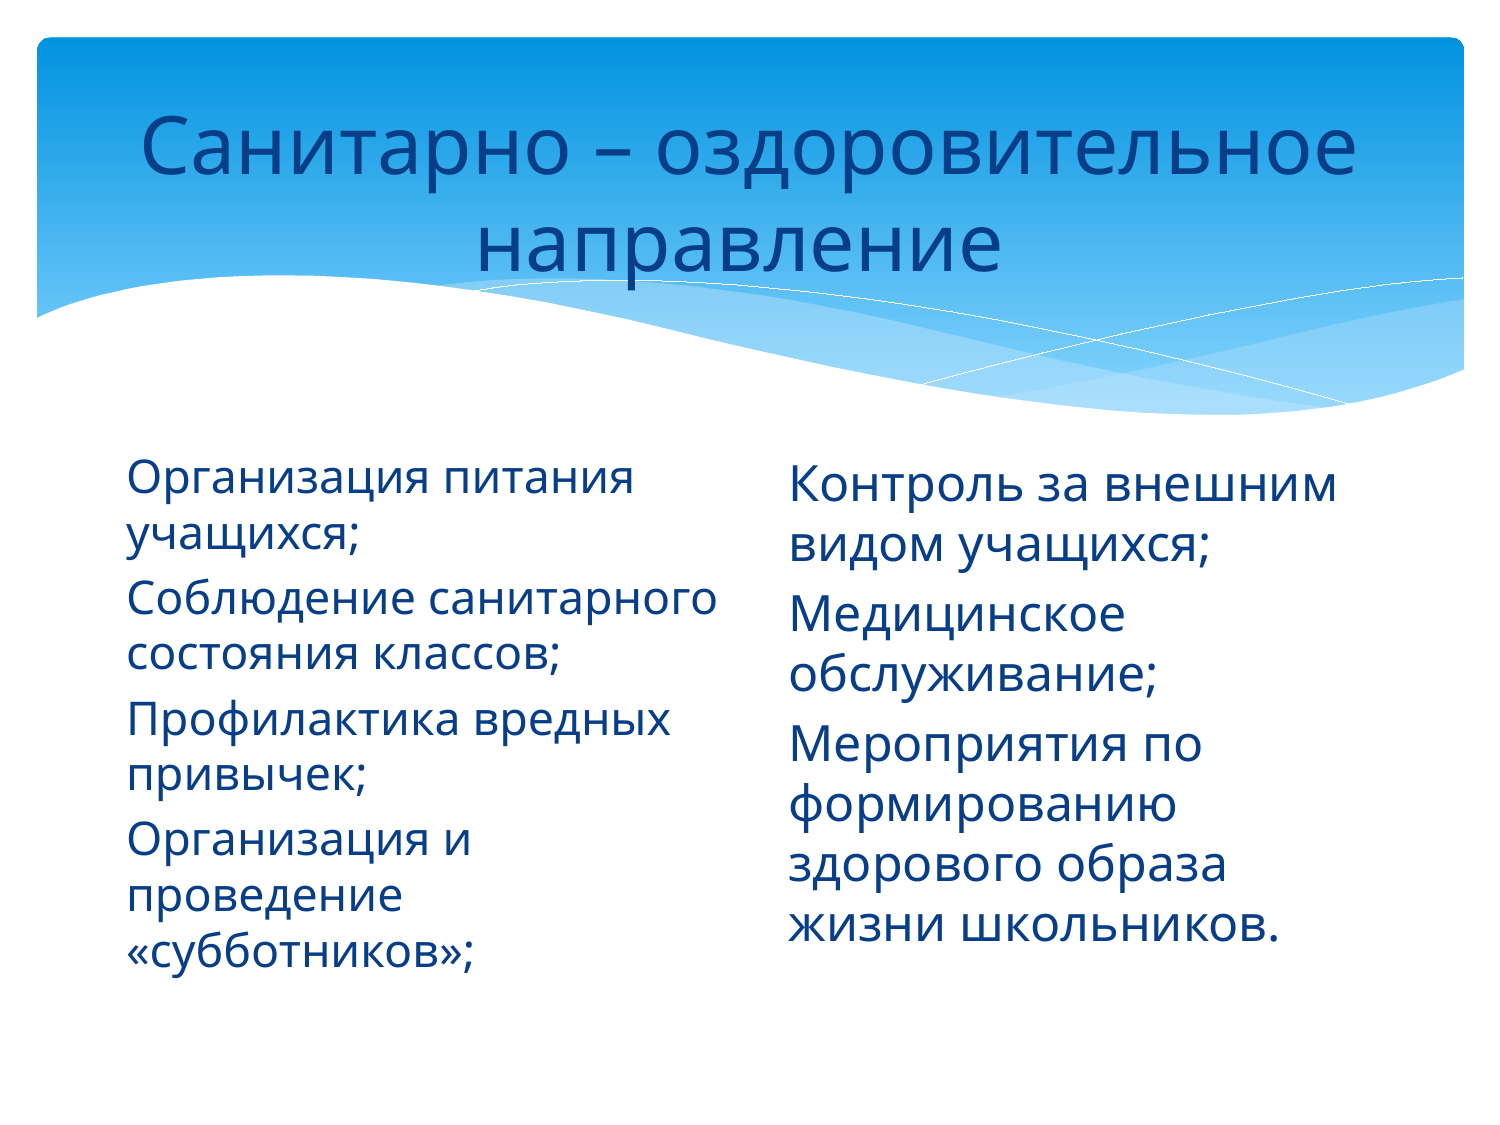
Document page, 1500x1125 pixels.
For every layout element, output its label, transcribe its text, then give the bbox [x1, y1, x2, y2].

list Организация питания учащихся; Соблюдение санитарного состояния классов; Профилактика вредных привычек; Организация и проведение «субботников»; [111, 439, 738, 1005]
title Санитарно – оздоровительное направление [75, 55, 1425, 327]
list Контроль за внешним видом учащихся; Медицинское обслуживание; Мероприятия по формированию здорового образа жизни школьников. [773, 444, 1401, 1010]
